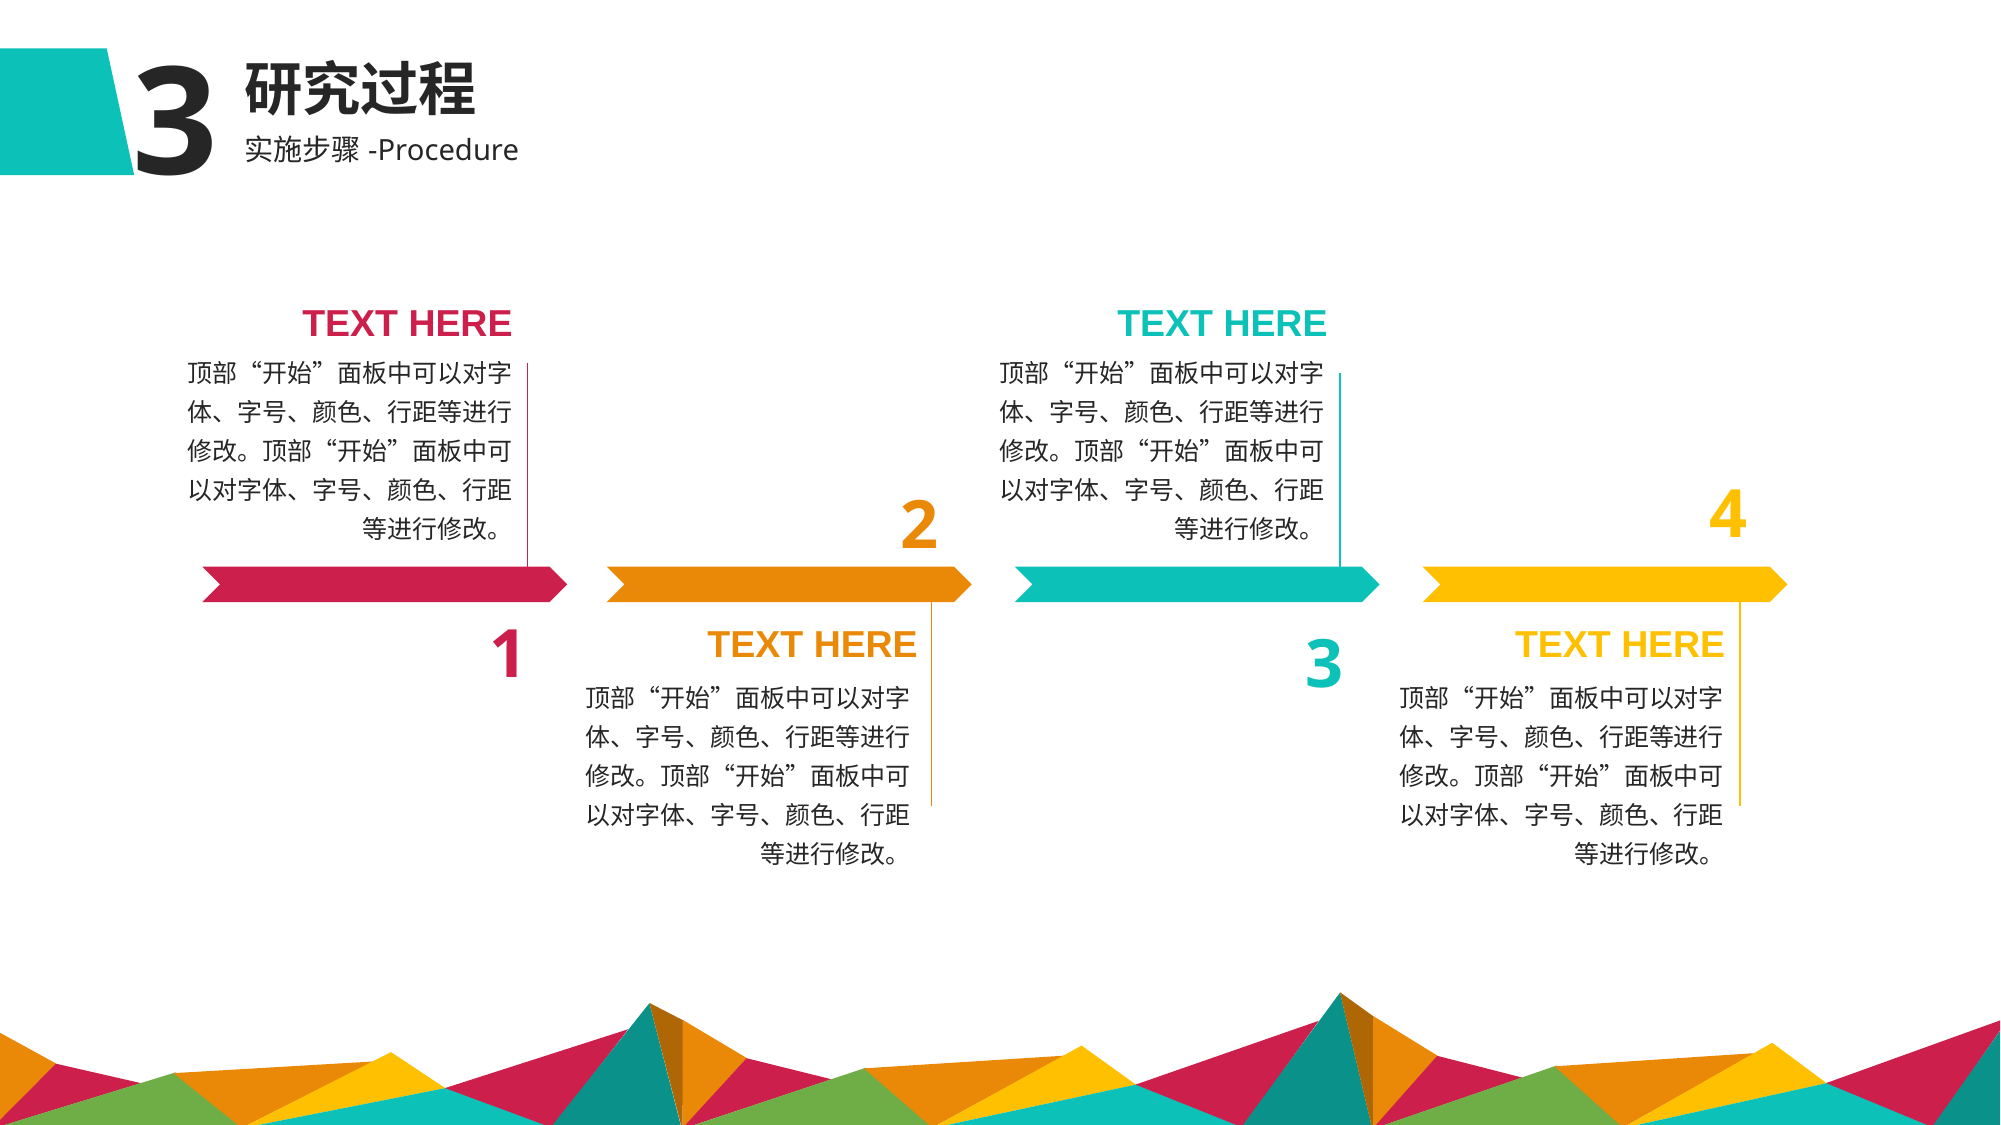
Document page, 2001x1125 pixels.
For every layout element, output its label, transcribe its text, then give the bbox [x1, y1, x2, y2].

text_box 1 [475, 603, 544, 698]
text_box [202, 566, 568, 603]
text_box [1422, 566, 1788, 603]
list 实施步骤-Procedure [229, 128, 748, 186]
text_box [1014, 566, 1380, 603]
text_box 顶部“开始”面板中可以对字体、字号、颜色、行距等进行修改。顶部“开始”面板中可以对字体、字号、颜色、行距等进行修改。 [162, 341, 528, 551]
text_box 4 [1694, 463, 1763, 559]
text_box 顶部“开始”面板中可以对字体、字号、颜色、行距等进行修改。顶部“开始”面板中可以对字体、字号、颜色、行距等进行修改。 [971, 341, 1340, 551]
text_box 顶部“开始”面板中可以对字体、字号、颜色、行距等进行修改。顶部“开始”面板中可以对字体、字号、颜色、行距等进行修改。 [1363, 666, 1739, 876]
list 3 [118, 37, 230, 186]
list 研究过程 [229, 53, 748, 128]
text_box TEXT HERE [1420, 612, 1739, 666]
text_box TEXT HERE [202, 292, 528, 341]
text_box [606, 566, 972, 603]
text_box TEXT HERE [606, 612, 931, 673]
text_box 顶部“开始”面板中可以对字体、字号、颜色、行距等进行修改。顶部“开始”面板中可以对字体、字号、颜色、行距等进行修改。 [549, 666, 926, 876]
text_box TEXT HERE [1051, 292, 1343, 352]
text_box 2 [885, 474, 954, 570]
text_box 3 [1291, 613, 1359, 708]
